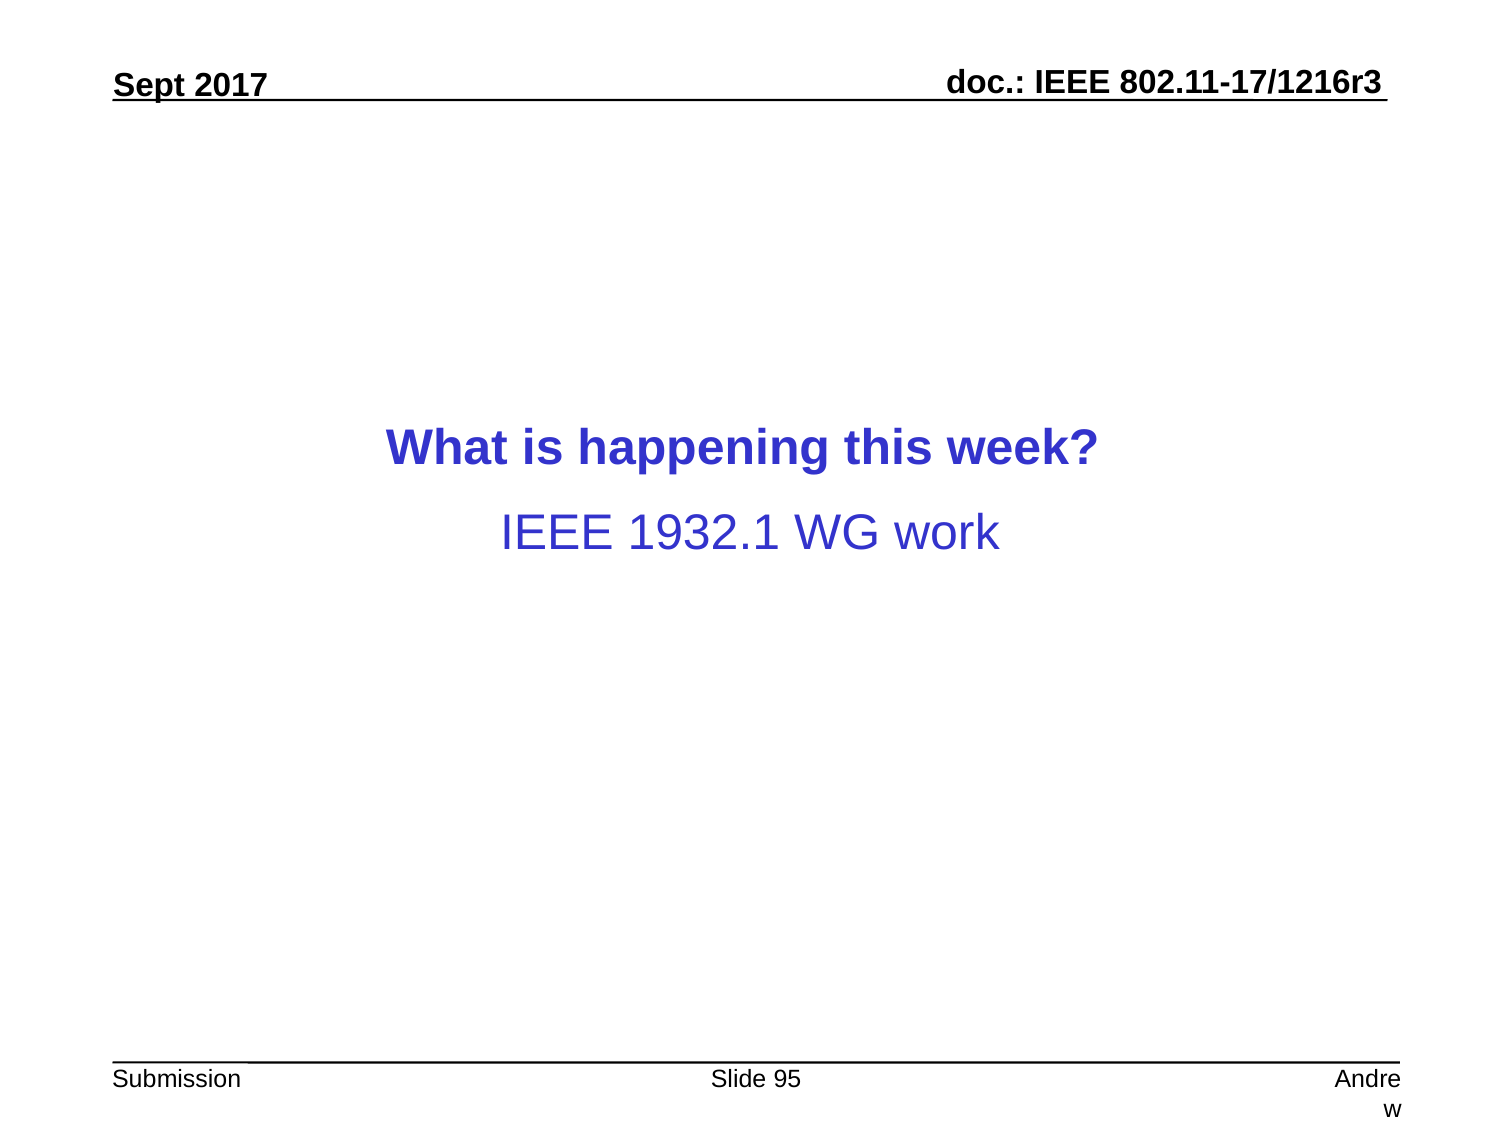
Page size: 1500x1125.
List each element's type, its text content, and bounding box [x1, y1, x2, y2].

list What is happening this week? IEEE 1932.1 WG work [112, 324, 1388, 650]
footer Andrew Myles, Cisco [1320, 1061, 1402, 1093]
slide_number Slide 95 [709, 1061, 803, 1093]
